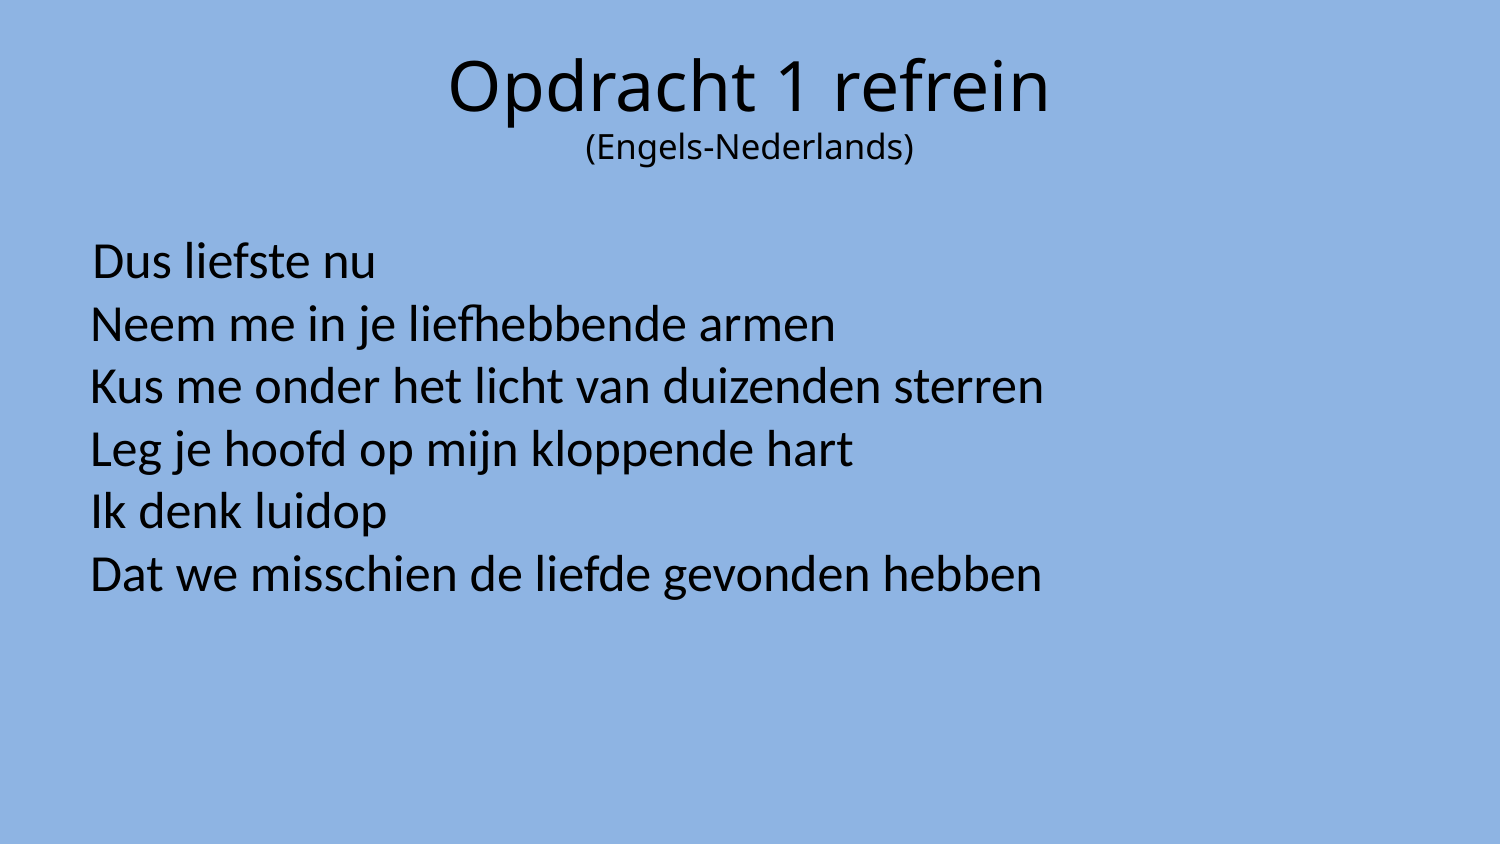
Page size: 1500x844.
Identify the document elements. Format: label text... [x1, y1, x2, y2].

title Opdracht 1 refrein (Engels-Nederlands) [75, 33, 1425, 175]
list Dus liefste nu Neem me in je liefhebbende armen Kus me onder het licht van duizenden sterren Leg je hoofd op mijn kloppende hart Ik denk luidop Dat we misschien de liefde gevonden hebben [75, 219, 1425, 777]
